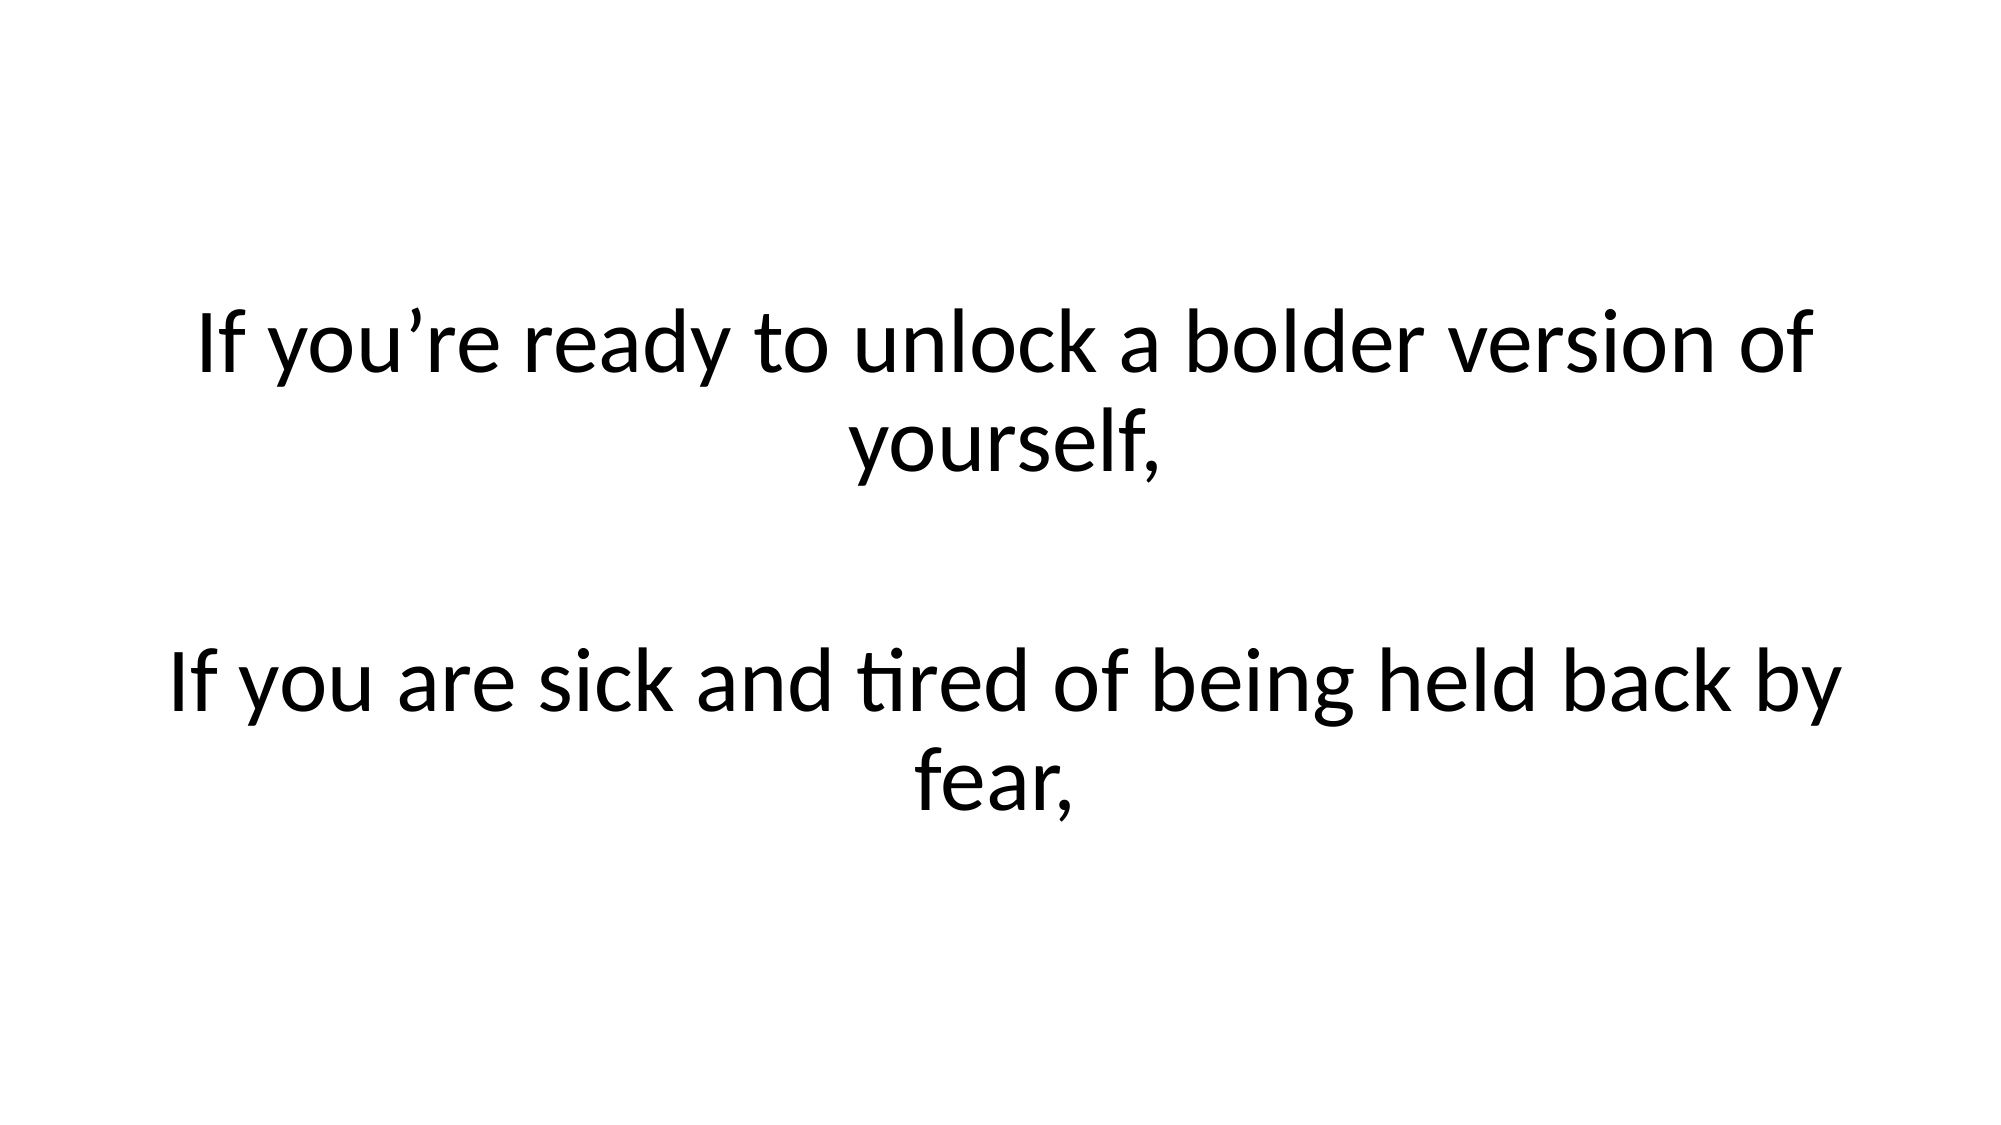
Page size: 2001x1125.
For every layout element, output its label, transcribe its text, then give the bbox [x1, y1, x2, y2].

list If you’re ready to unlock a bolder version of yourself, If you are sick and tired of being held back by fear, [143, 285, 1869, 869]
